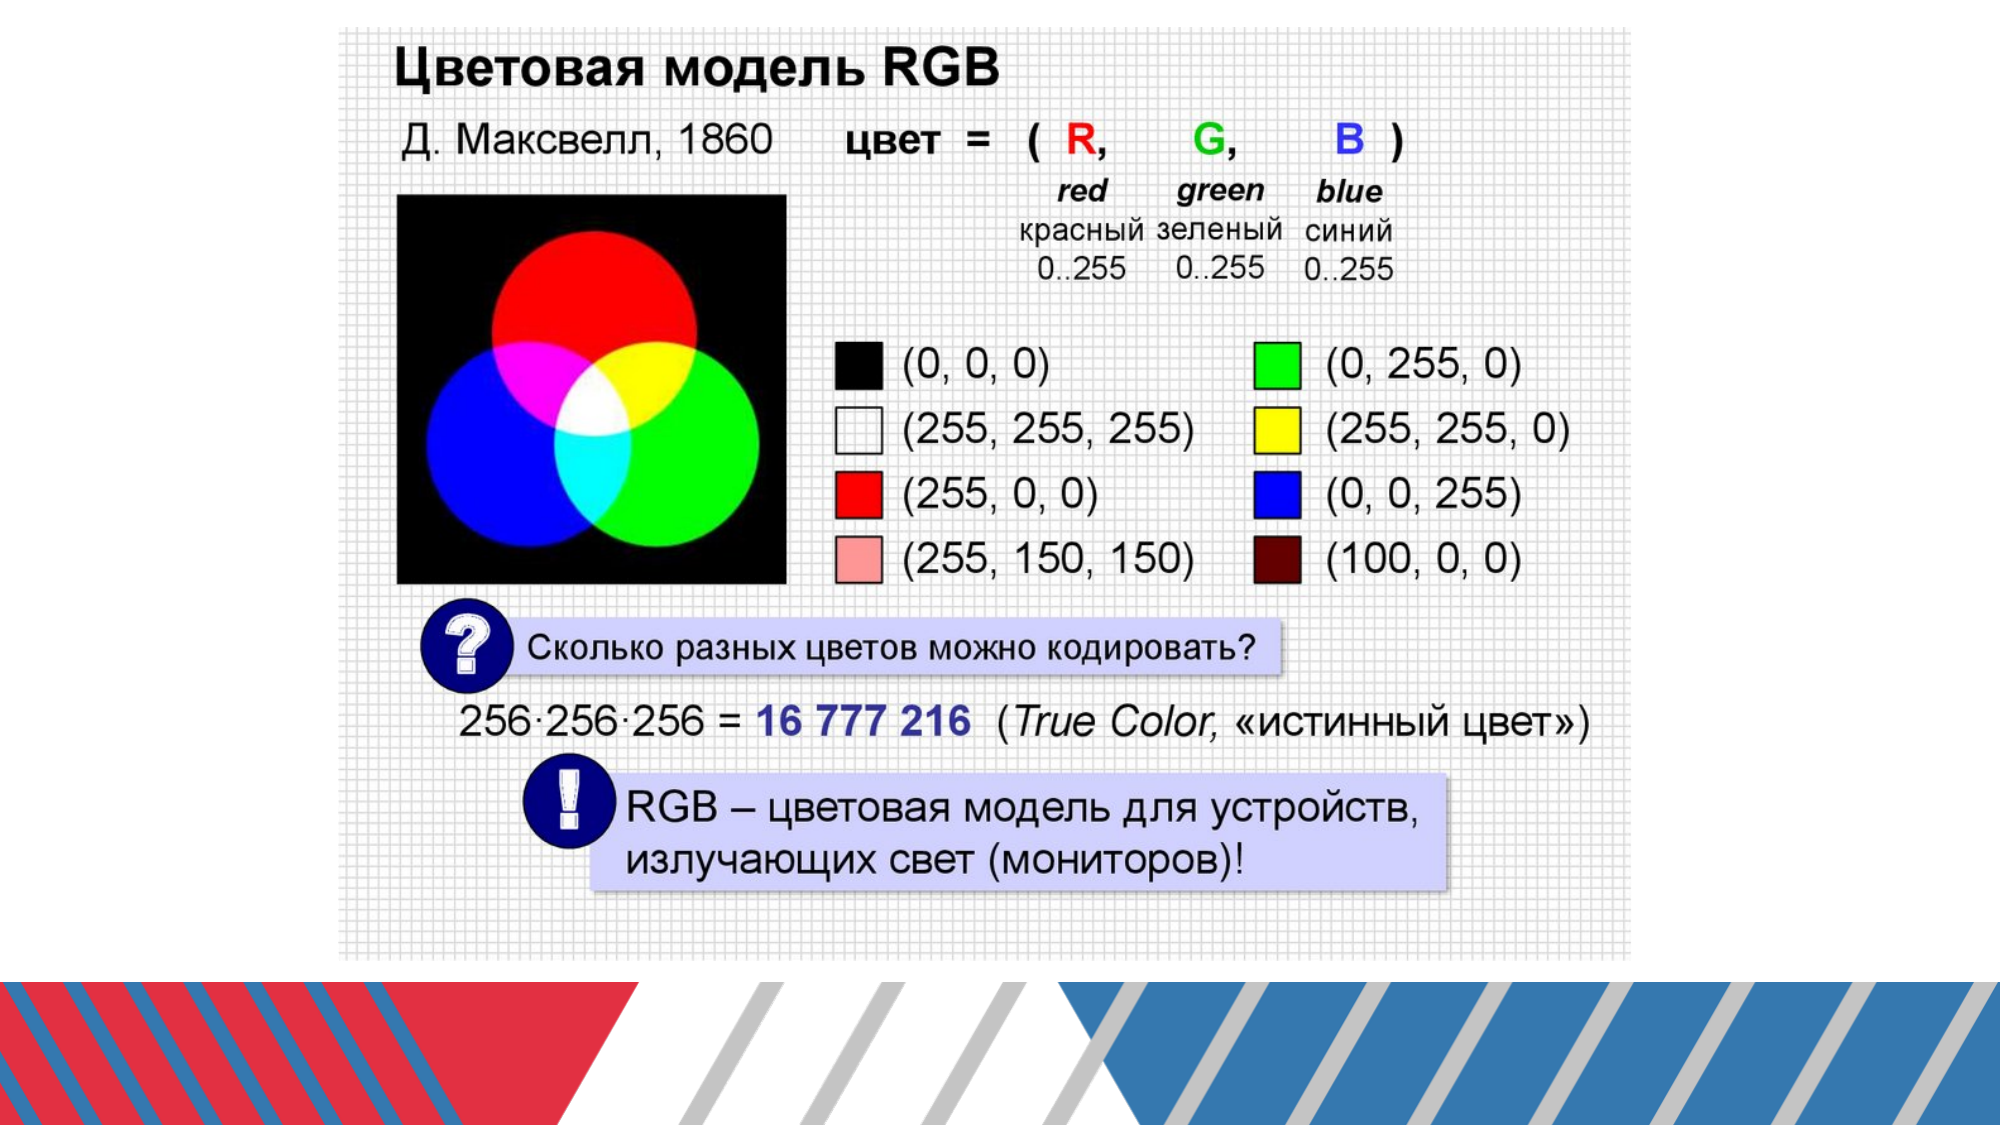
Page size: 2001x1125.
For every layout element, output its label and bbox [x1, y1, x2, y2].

picture [0, 982, 2000, 1125]
picture [337, 27, 1632, 961]
